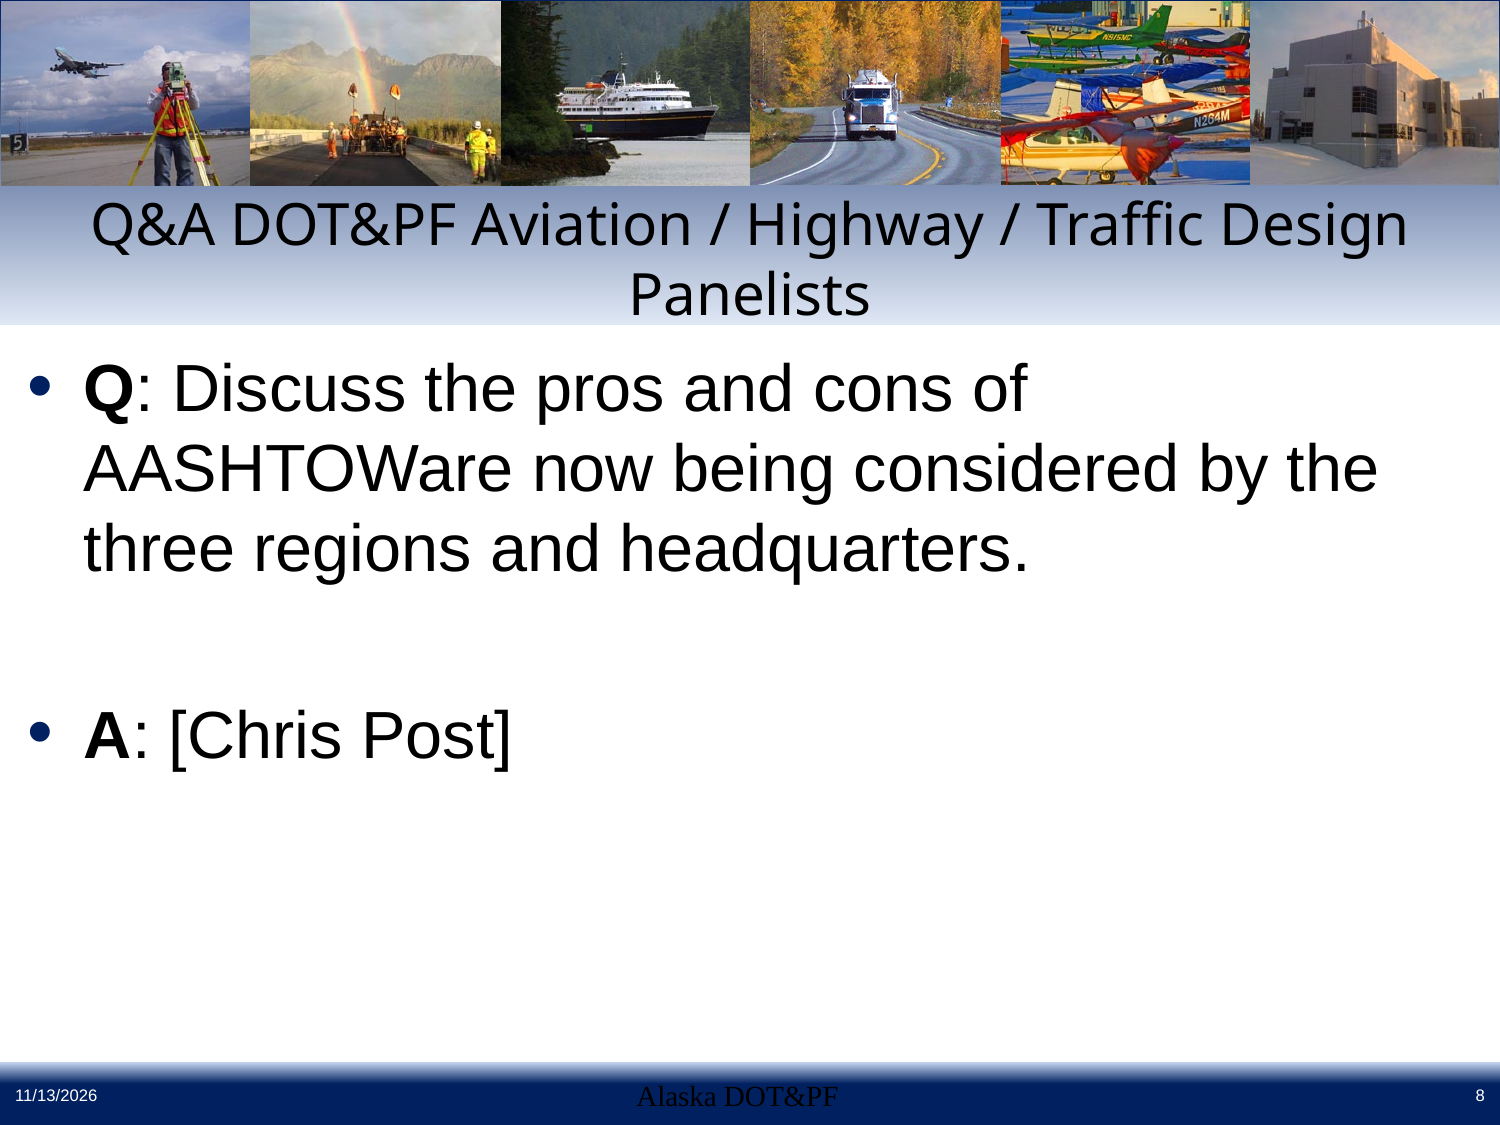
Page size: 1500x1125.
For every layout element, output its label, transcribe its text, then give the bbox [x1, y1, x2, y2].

footer Alaska DOT&PF [500, 1065, 975, 1125]
title Q&A DOT&PF Aviation / Highway / Traffic Design Panelists [0, 189, 1500, 325]
list Q: Discuss the pros and cons of AASHTOWare now being considered by the three regions and headquarters. A: [Chris Post] [12, 337, 1488, 1050]
slide_number 8 [1149, 1065, 1500, 1125]
picture [1, 1, 1499, 186]
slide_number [0, 1065, 350, 1125]
